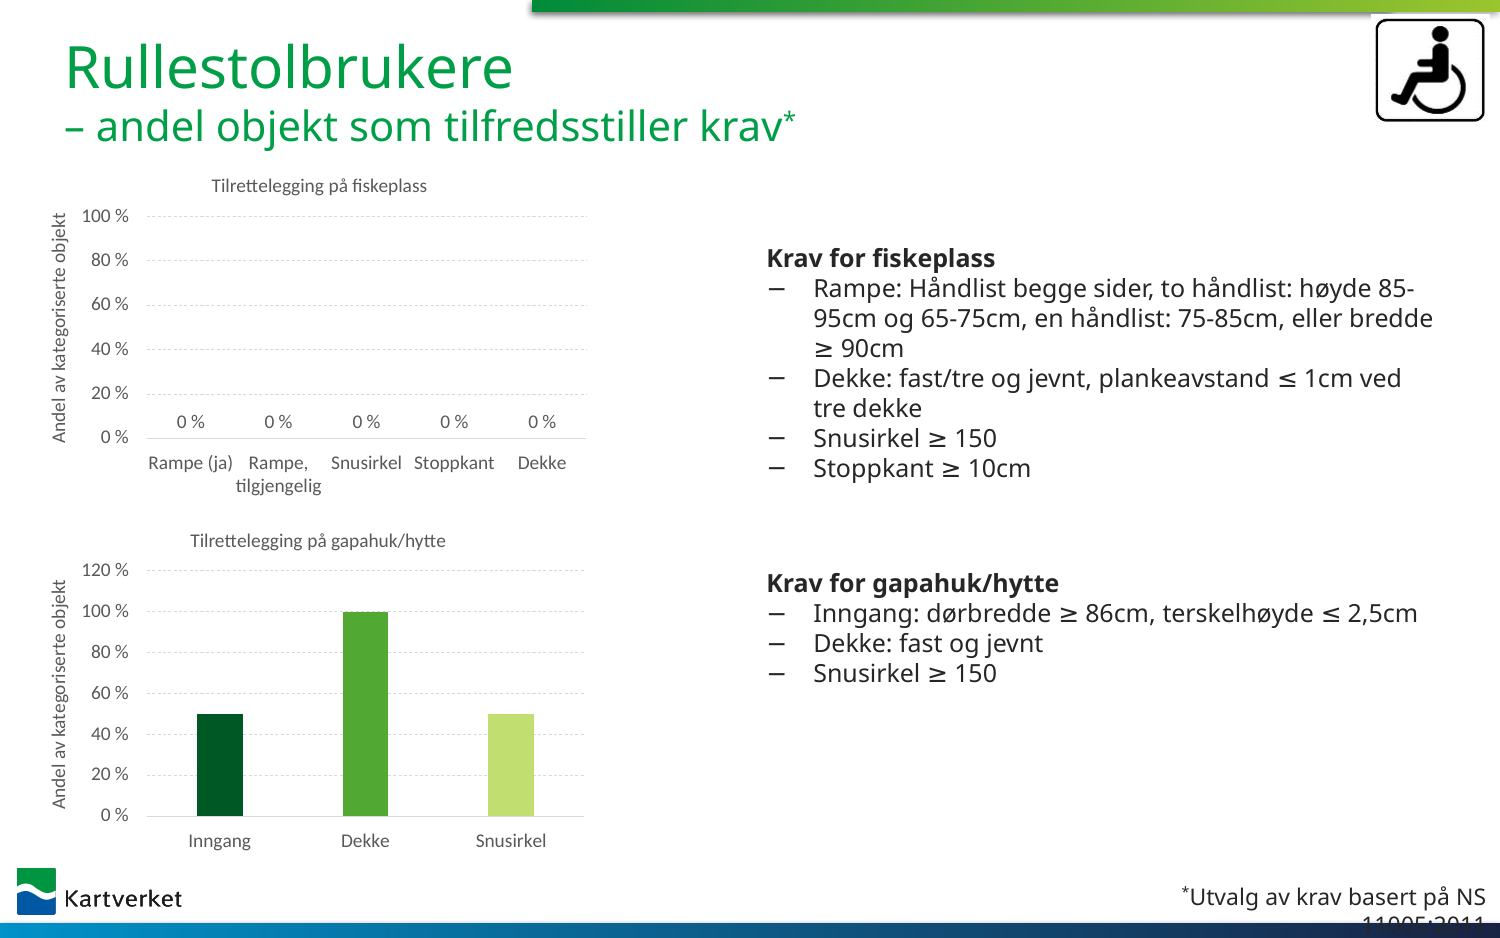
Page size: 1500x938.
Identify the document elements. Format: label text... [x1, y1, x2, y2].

text_box *Utvalg av krav basert på NS 11005:2011 [1068, 873, 1500, 938]
text_box Krav for fiskeplass Rampe: Håndlist begge sider, to håndlist: høyde 85-95cm og 65-75cm, en håndlist: 75-85cm, eller bredde ≥ 90cm Dekke: fast/tre og jevnt, plankeavstand ≤ 1cm ved tre dekke Snusirkel ≥ 150 Stoppkant ≥ 10cm [751, 235, 1452, 490]
text_box Rullestolbrukere – andel objekt som tilfredsstiller krav* [49, 29, 1431, 158]
picture [1371, 13, 1491, 127]
text_box Krav for gapahuk/hytte Inngang: dørbredde ≥ 86cm, terskelhøyde ≤ 2,5cm Dekke: fast og jevnt Snusirkel ≥ 150 [751, 560, 1452, 695]
picture [41, 166, 598, 505]
picture [41, 520, 596, 859]
